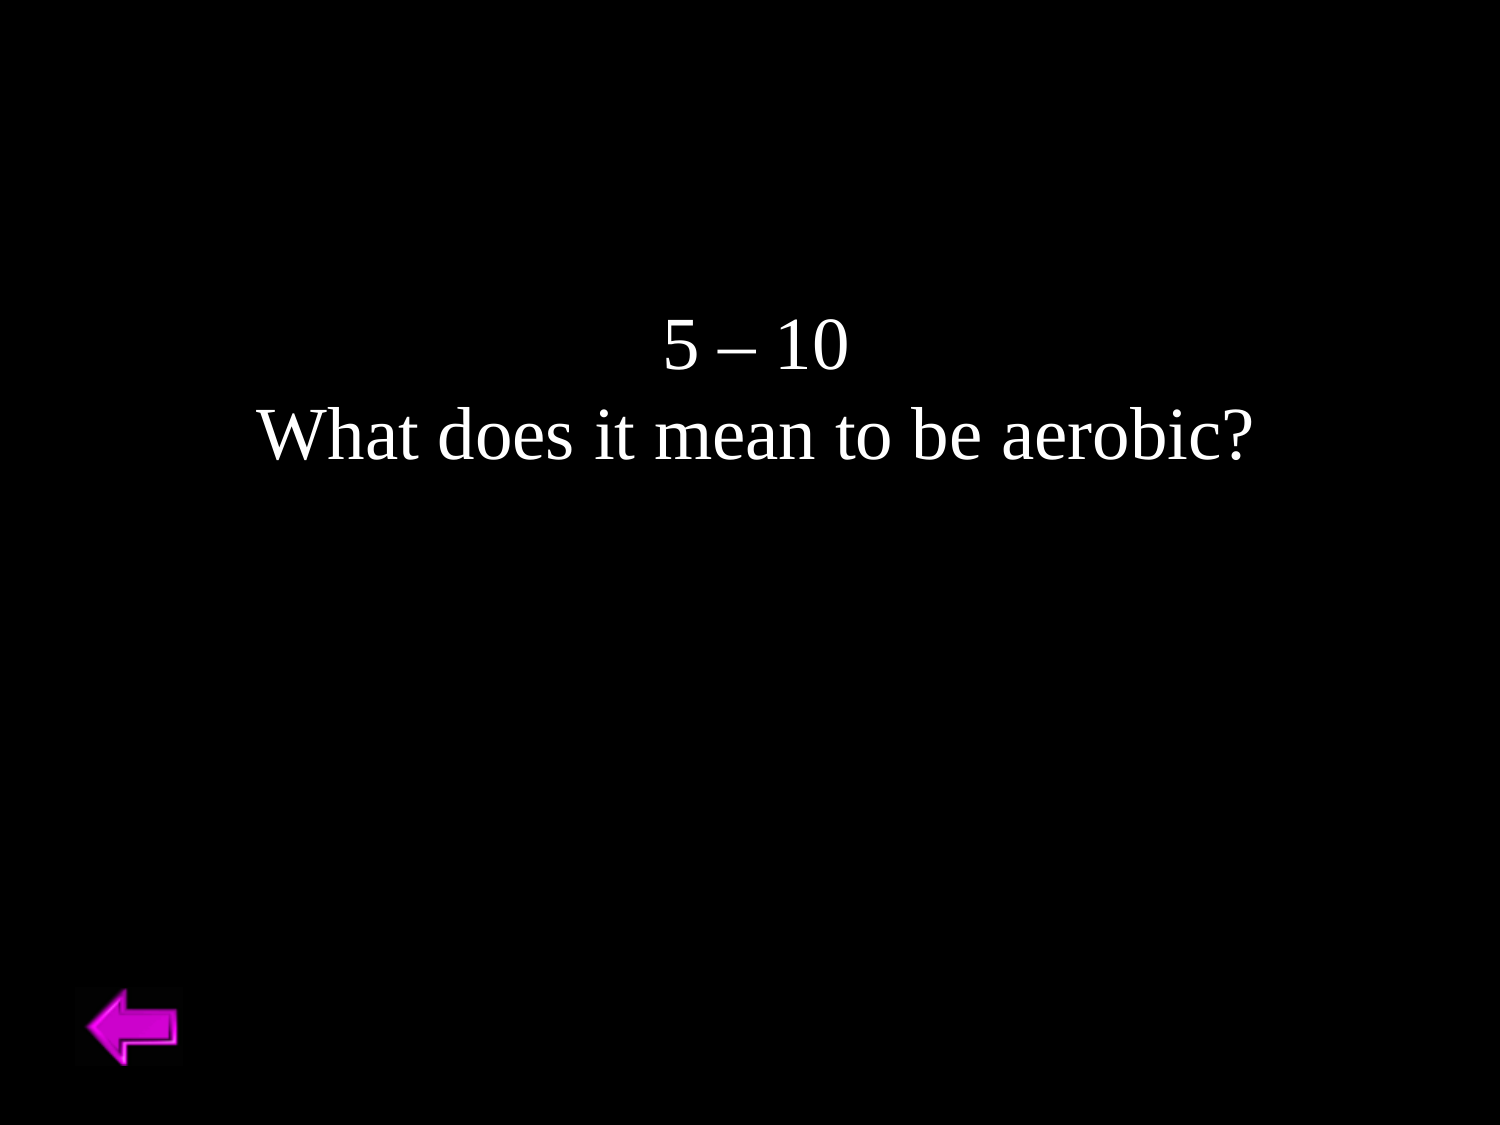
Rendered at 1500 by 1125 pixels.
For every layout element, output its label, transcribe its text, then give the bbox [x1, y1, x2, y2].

picture [74, 987, 183, 1066]
text_box 5 – 10 What does it mean to be aerobic? [24, 287, 1488, 483]
